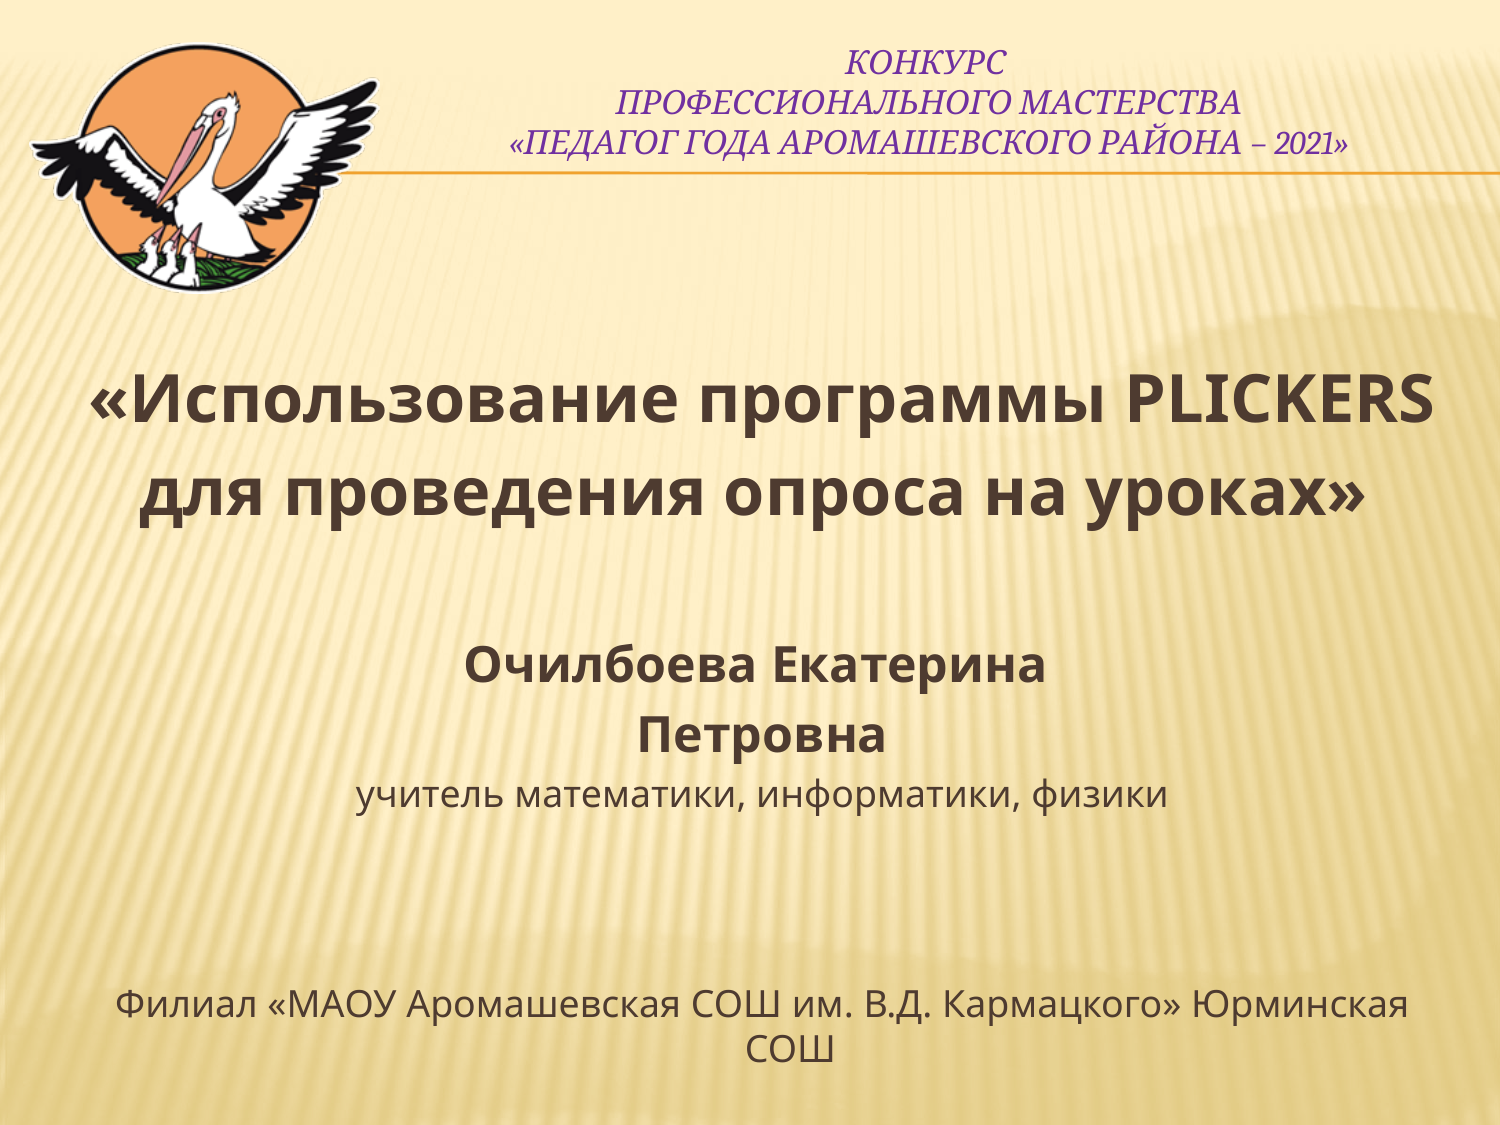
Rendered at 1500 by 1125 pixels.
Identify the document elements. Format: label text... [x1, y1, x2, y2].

list «Использование программы PLICKERS для проведения опроса на уроках» Очилбоева Екатерина Петровна учитель математики, информатики, физики Филиал «МАОУ Аромашевская СОШ им. В.Д. Кармацкого» Юрминская СОШ [50, 254, 1475, 1125]
picture [29, 42, 380, 295]
title Конкурс профессионального мастерства «Педагог года Аромашевского района – 2021» [395, 54, 1464, 192]
